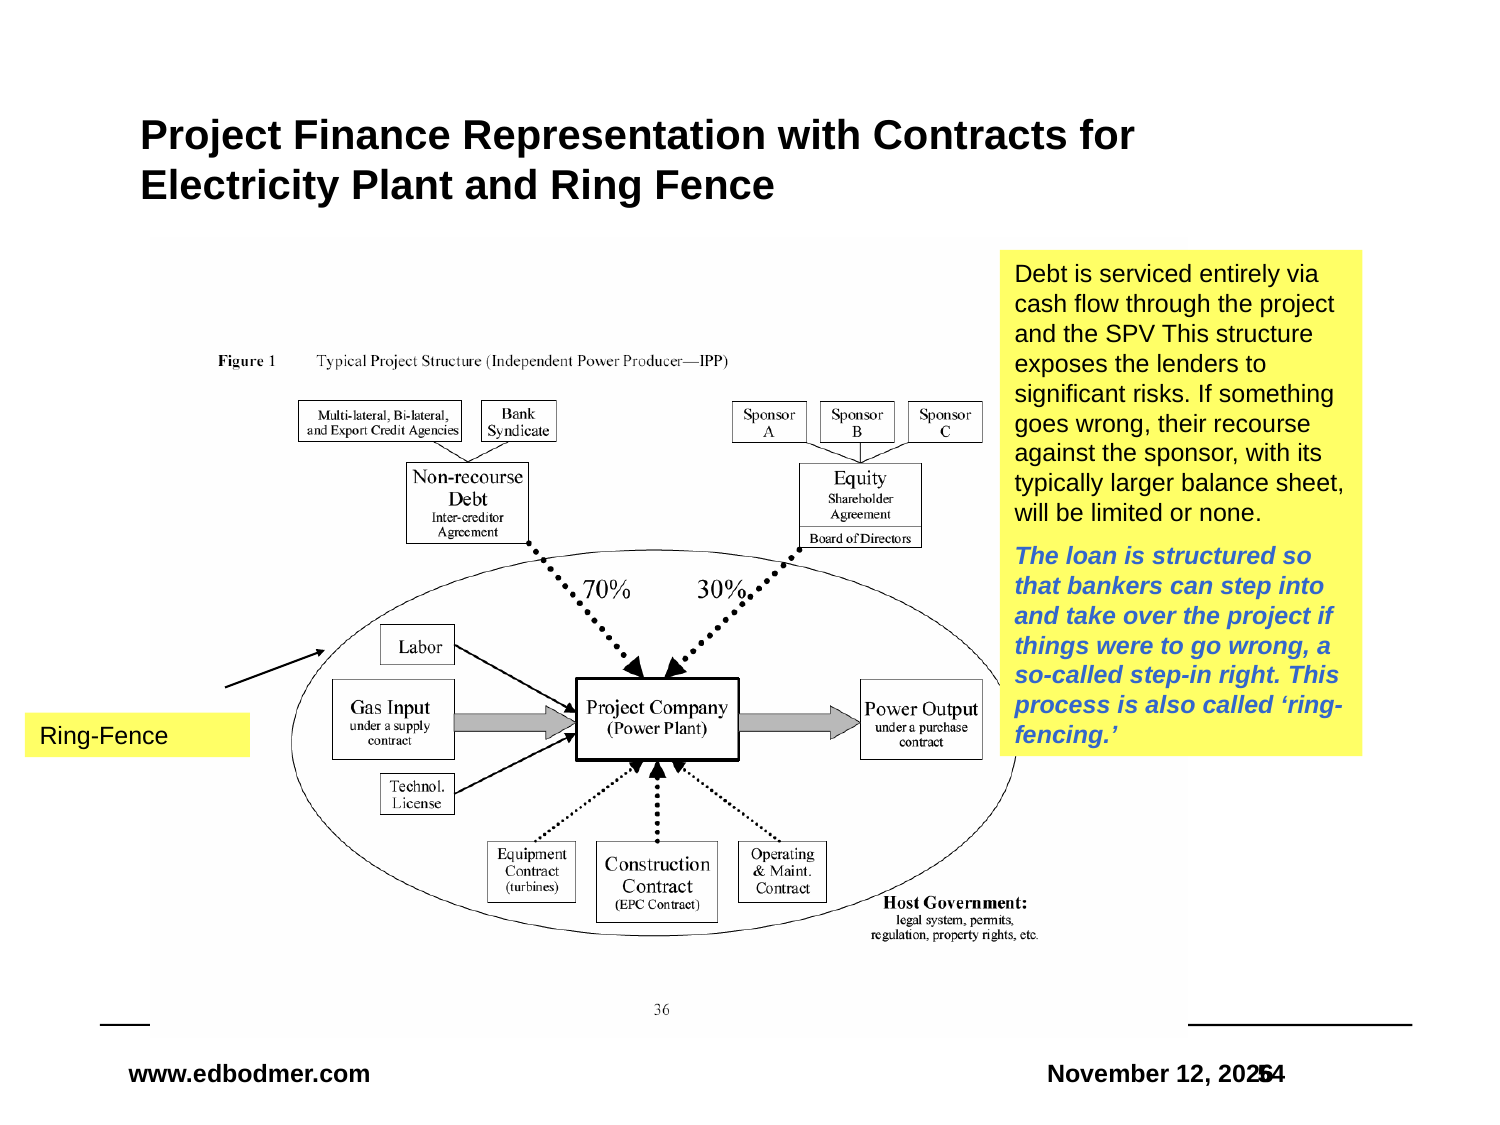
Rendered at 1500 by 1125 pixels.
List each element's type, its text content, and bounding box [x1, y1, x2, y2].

text_box Debt is serviced entirely via cash flow through the project and the SPV This structure exposes the lenders to significant risks. If something goes wrong, their recourse against the sponsor, with its typically larger balance sheet, will be limited or none. The loan is structured so that bankers can step into and take over the project if things were to go wrong, a so-called step-in right. This process is also called ‘ring-fencing.’ [1191, 249, 1363, 757]
title Project Finance Representation with Contracts for Electricity Plant and Ring Fence [124, 99, 1288, 226]
text_box Ring-Fence [24, 712, 144, 758]
picture [149, 237, 1188, 1038]
